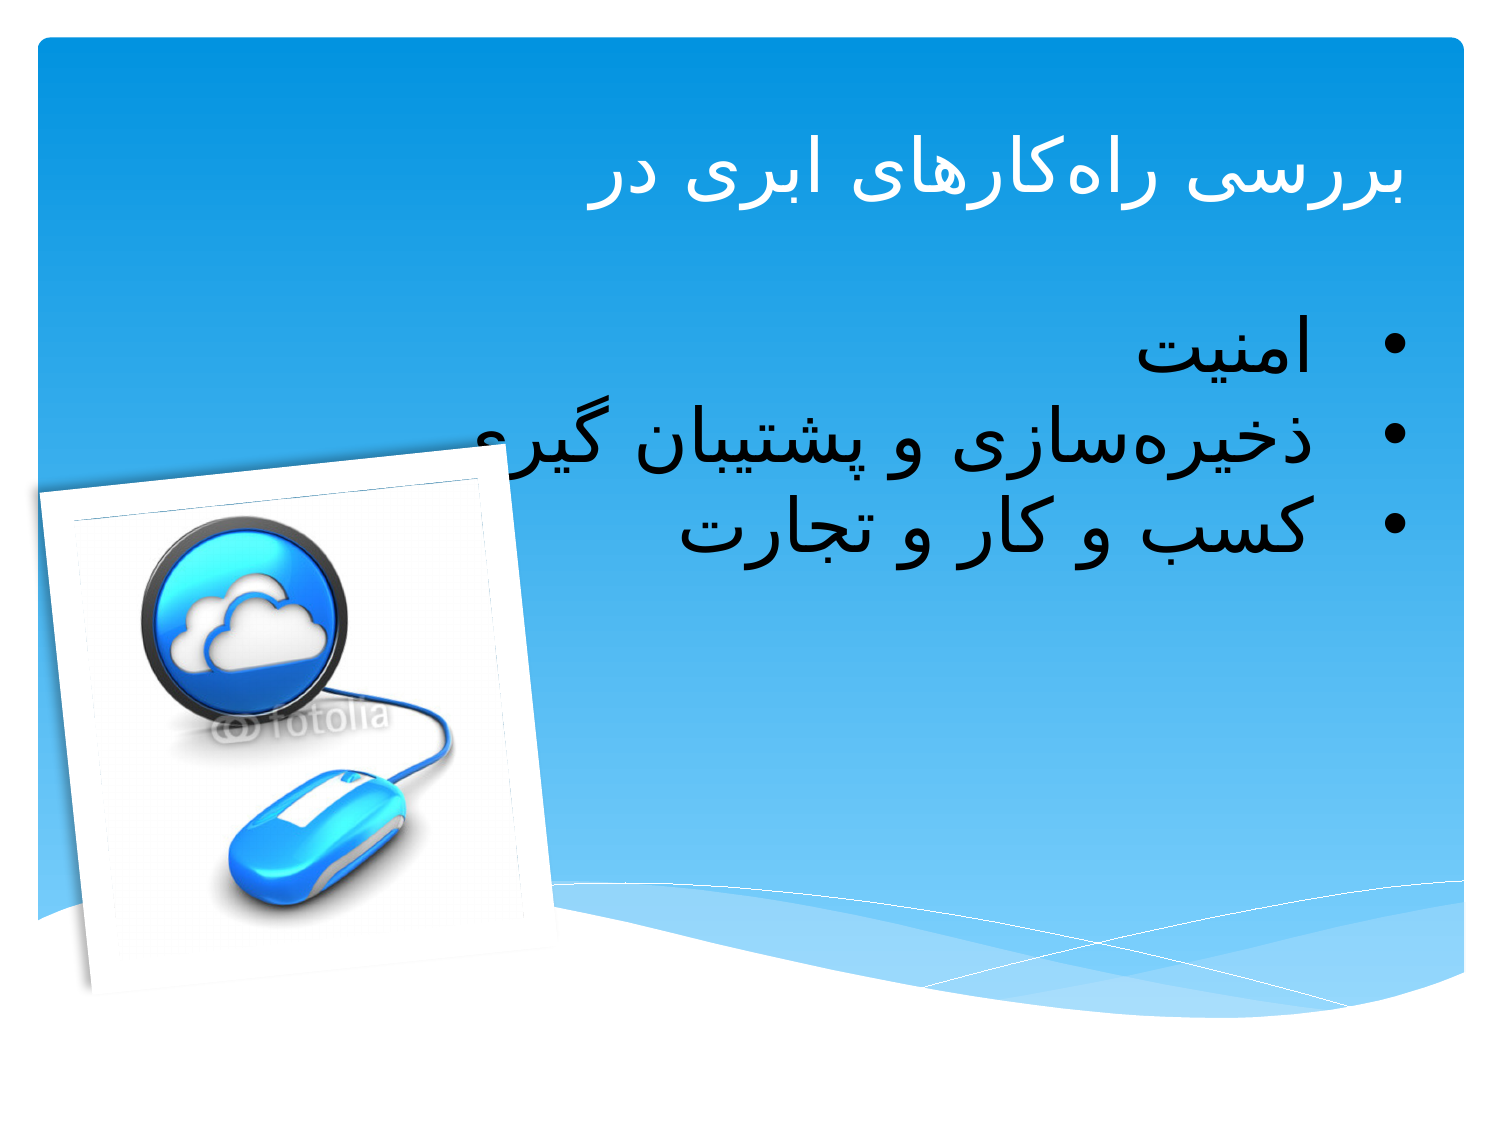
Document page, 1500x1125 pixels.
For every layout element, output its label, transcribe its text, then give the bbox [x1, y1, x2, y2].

picture [75, 479, 523, 960]
text_box بررسی راه‌کارهای ابری در امنیت ذخیره‌سازی و پشتیبان گیری کسب و کار و تجارت [41, 109, 1424, 575]
